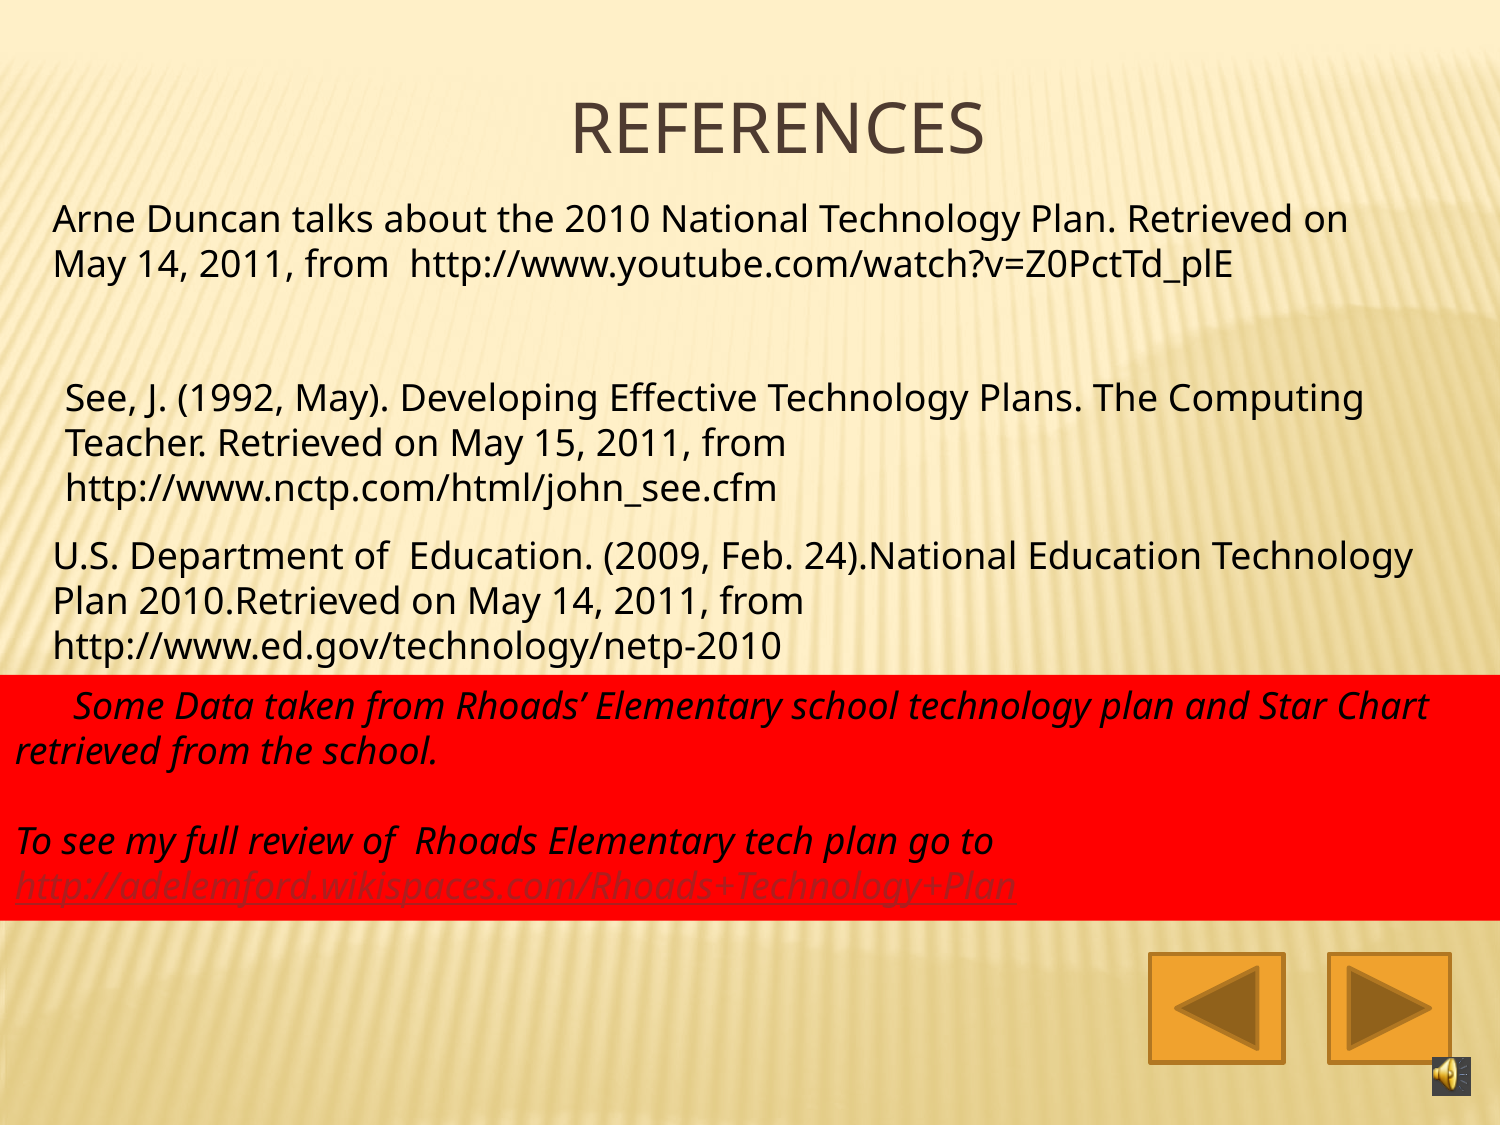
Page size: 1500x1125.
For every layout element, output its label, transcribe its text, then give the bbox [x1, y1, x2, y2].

title References [75, 75, 1500, 175]
text_box Arne Duncan talks about the 2010 National Technology Plan. Retrieved on May 14, 2011, from http://www.youtube.com/watch?v=Z0PctTd_plE [37, 187, 1375, 293]
text_box See, J. (1992, May). Developing Effective Technology Plans. The Computing Teacher. Retrieved on May 15, 2011, from http://www.nctp.com/html/john_see.cfm [50, 366, 1463, 517]
text_box Some Data taken from Rhoads’ Elementary school technology plan and Star Chart retrieved from the school. To see my full review of Rhoads Elementary tech plan go to http://adelemford.wikispaces.com/Rhoads+Technology+Plan [0, 674, 1500, 921]
picture [1431, 1056, 1472, 1097]
text_box U.S. Department of Education. (2009, Feb. 24).National Education Technology Plan 2010.Retrieved on May 14, 2011, from http://www.ed.gov/technology/netp-2010 [37, 524, 1450, 674]
text_box [1327, 952, 1452, 1065]
text_box [1148, 952, 1286, 1065]
